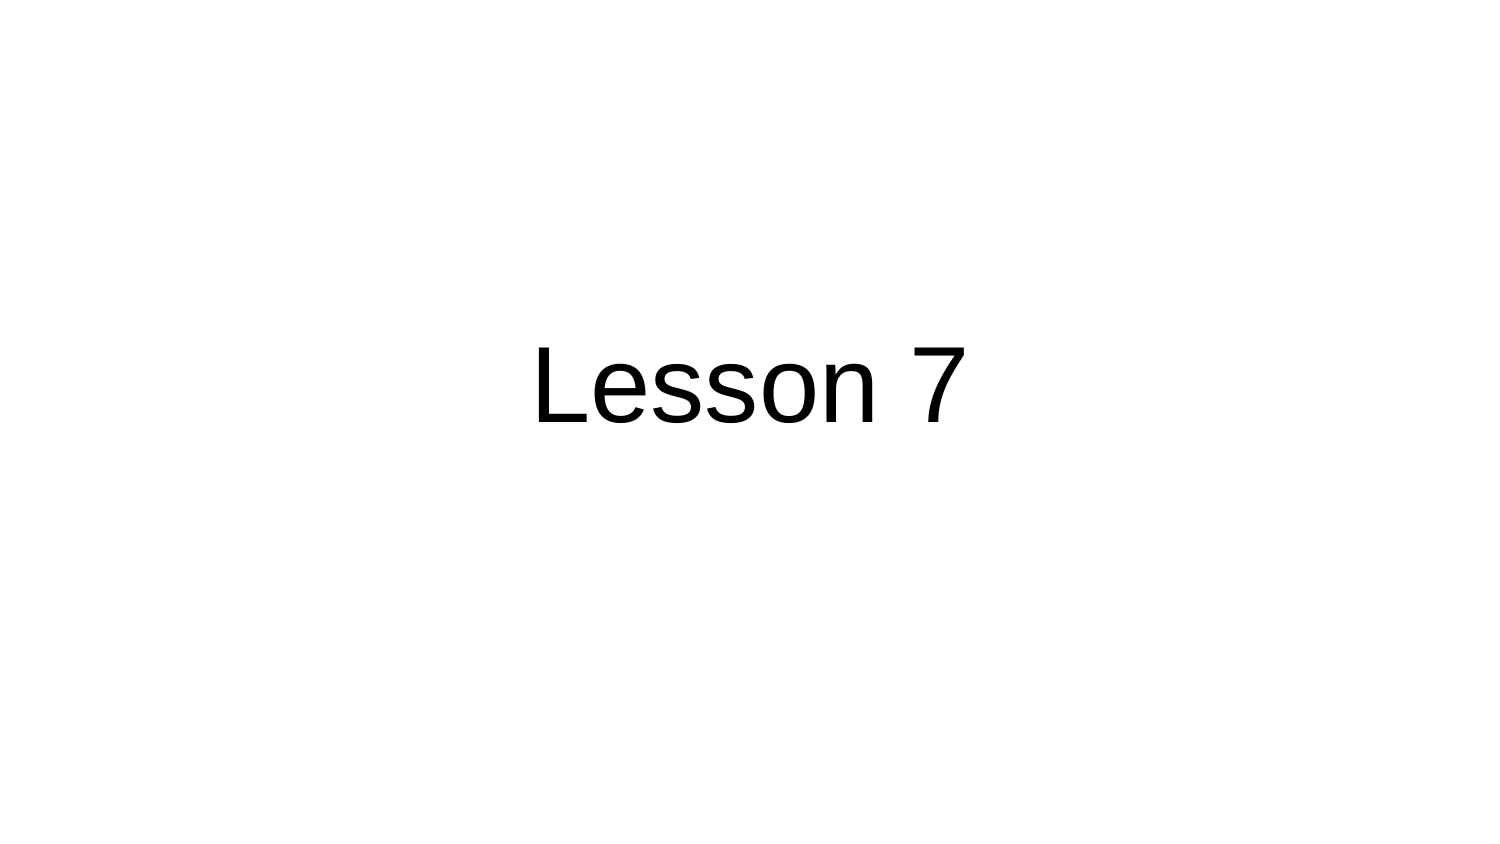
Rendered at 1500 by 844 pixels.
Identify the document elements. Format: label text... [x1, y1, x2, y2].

title Lesson 7 [51, 122, 1449, 459]
